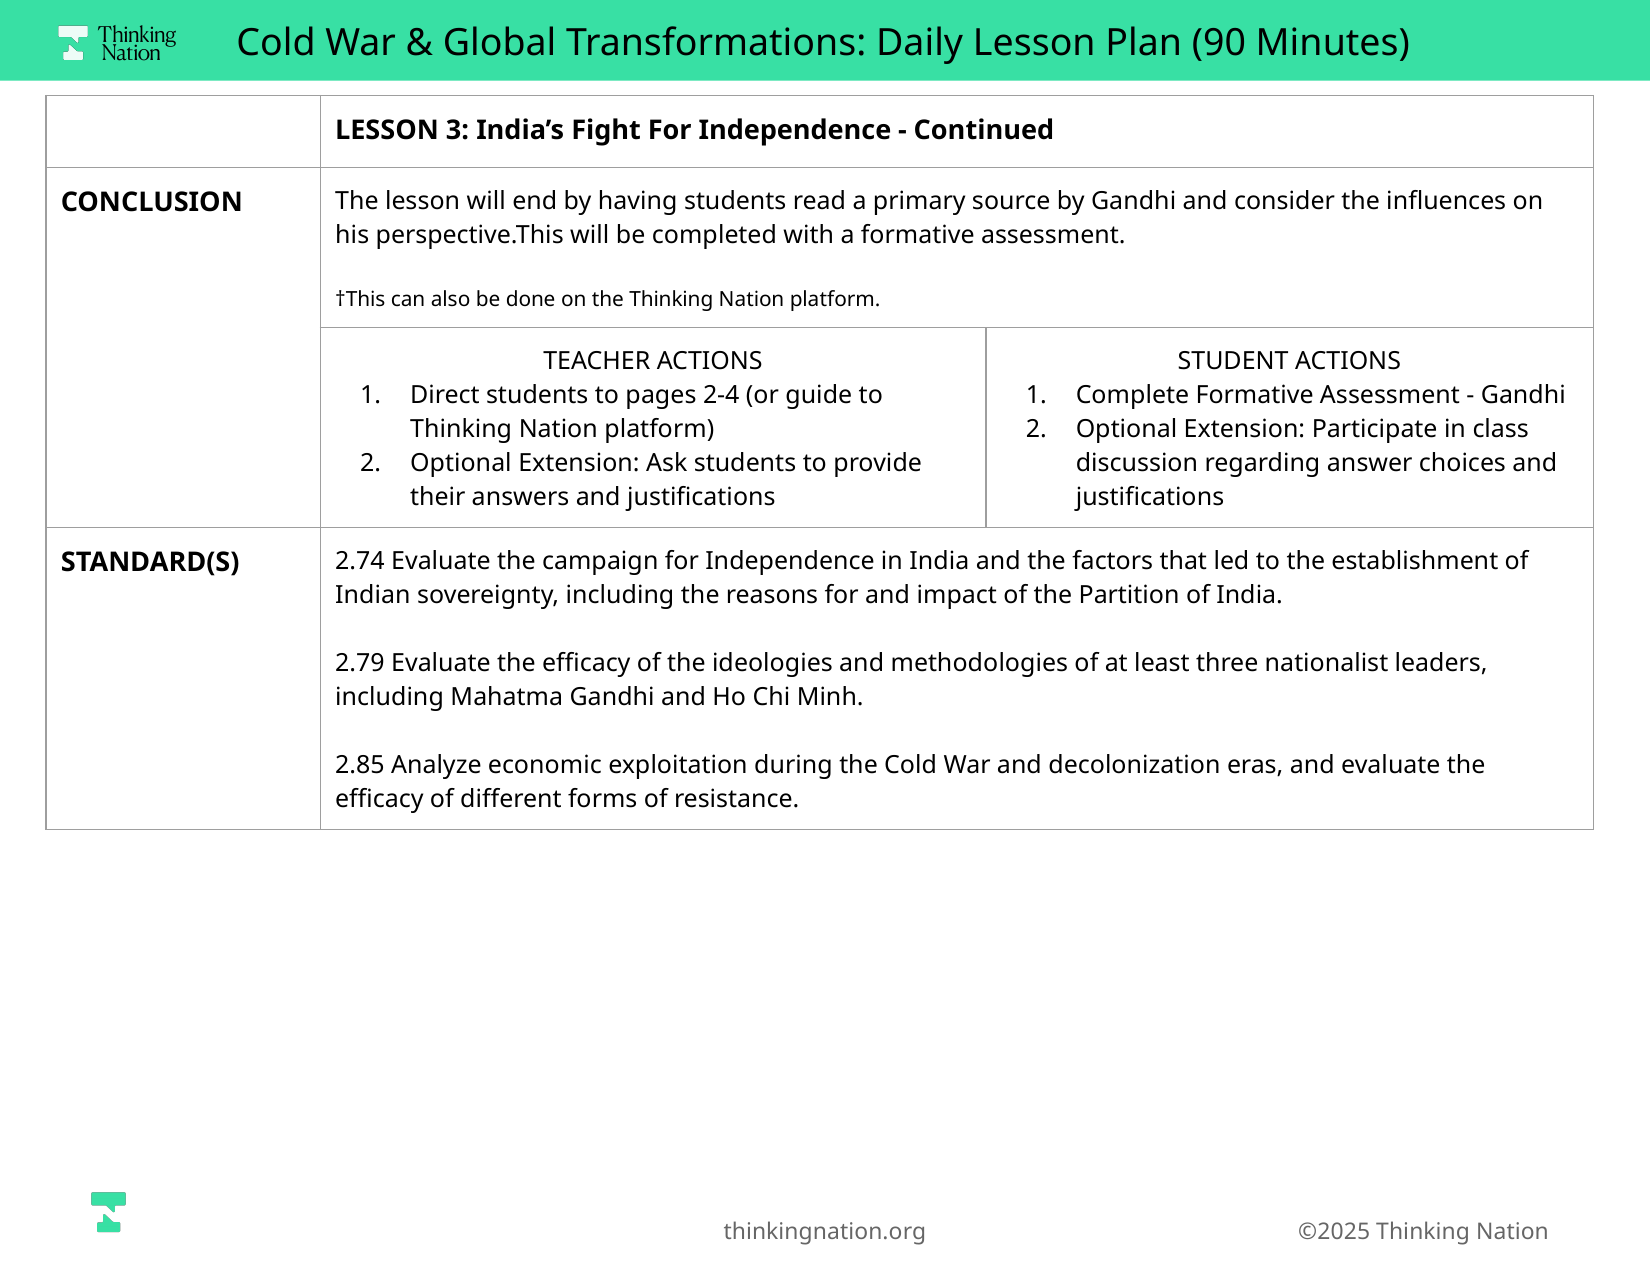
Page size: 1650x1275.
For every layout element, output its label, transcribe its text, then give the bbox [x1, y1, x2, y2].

table_cell The lesson will end by having students read a primary source by Gandhi and consider the influences on his perspective.This will be completed with a formative assessment. †This can also be done on the Thinking Nation platform. [321, 168, 1593, 327]
text_box ©2025 Thinking Nation [1174, 1200, 1566, 1240]
table_cell 2.74 Evaluate the campaign for Independence in India and the factors that led to the establishment of Indian sovereignty, including the reasons for and impact of the Partition of India. 2.79 Evaluate the efficacy of the ideologies and methodologies of at least three nationalist leaders, including Mahatma Gandhi and Ho Chi Minh. 2.85 Analyze economic exploitation during the Cold War and decolonization eras, and evaluate the efficacy of different forms of resistance. [321, 528, 1593, 829]
table_cell TEACHER ACTIONS Direct students to pages 2-4 (or guide to Thinking Nation platform) Optional Extension: Ask students to provide their answers and justifications [321, 328, 985, 527]
table_cell STUDENT ACTIONS Complete Formative Assessment - Gandhi Optional Extension: Participate in class discussion regarding answer choices and justifications [987, 328, 1593, 527]
text_box Cold War & Global Transformations: Daily Lesson Plan (90 Minutes) [0, 0, 1650, 81]
picture [80, 1184, 136, 1240]
table_cell STANDARD(S) [47, 528, 320, 829]
text_box thinkingnation.org [629, 1200, 1021, 1240]
table_cell CONCLUSION [47, 168, 320, 527]
table_header LESSON 3: India’s Fight For Independence - Continued [321, 96, 1593, 167]
table_header [47, 96, 320, 167]
picture [45, 14, 180, 85]
